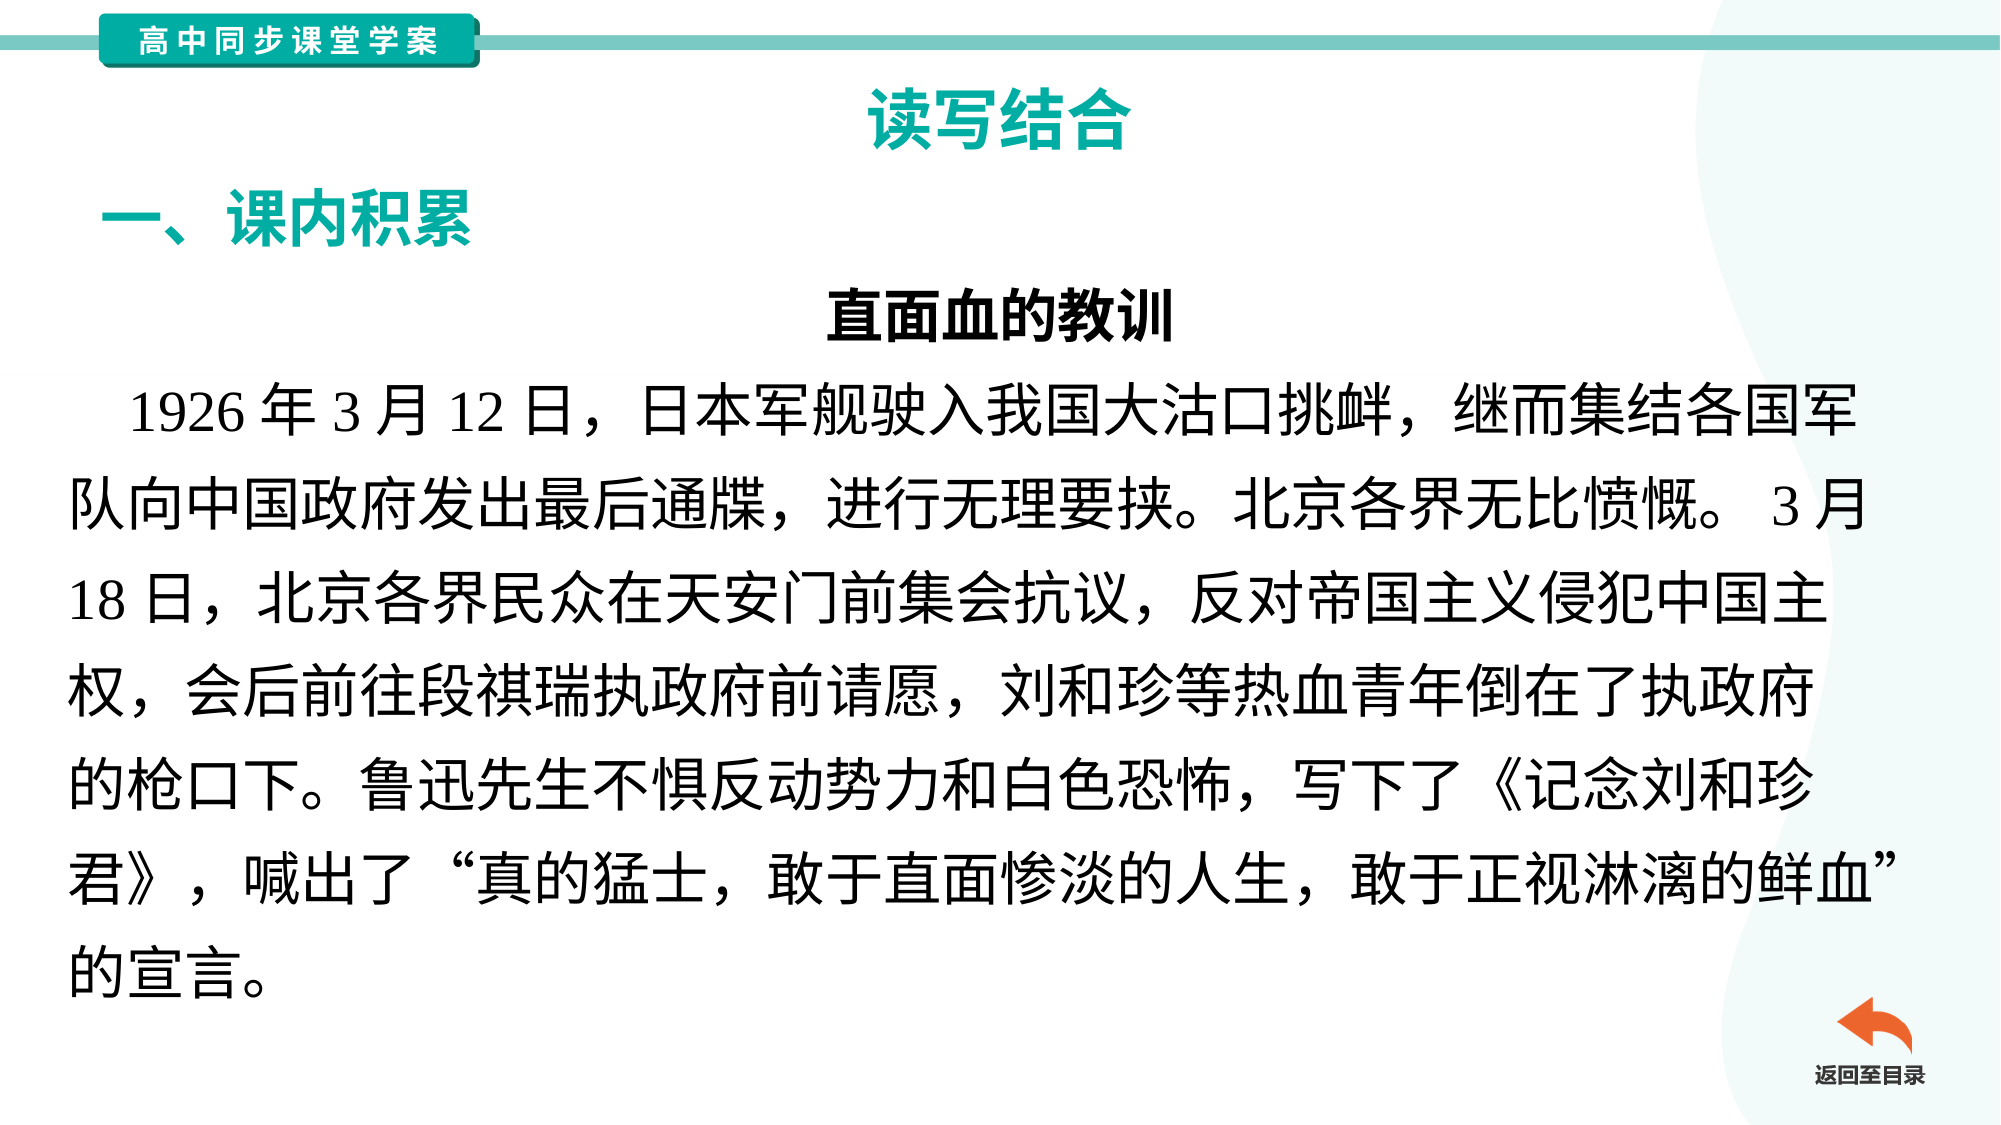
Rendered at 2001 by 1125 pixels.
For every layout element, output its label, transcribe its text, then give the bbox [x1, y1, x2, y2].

text_box 一、课内积累 [100, 156, 1899, 255]
text_box 直面血的教训 1926年3月12日，日本军舰驶入我国大沽口挑衅，继而集结各国军 队向中国政府发出最后通牒，进行无理要挟。北京各界无比愤慨。3月 18日，北京各界民众在天安门前集会抗议，反对帝国主义侵犯中国主 权，会后前往段祺瑞执政府前请愿，刘和珍等热血青年倒在了执政府 的枪口下。鲁迅先生不惧反动势力和白色恐怖，写下了《记念刘和珍 君》，喊出了“真的猛士，敢于直面惨淡的人生，敢于正视淋漓的鲜血” 的宣言。 [100, 255, 1899, 1006]
picture [0, 0, 2000, 1125]
text_box 读写结合 [100, 76, 1899, 156]
